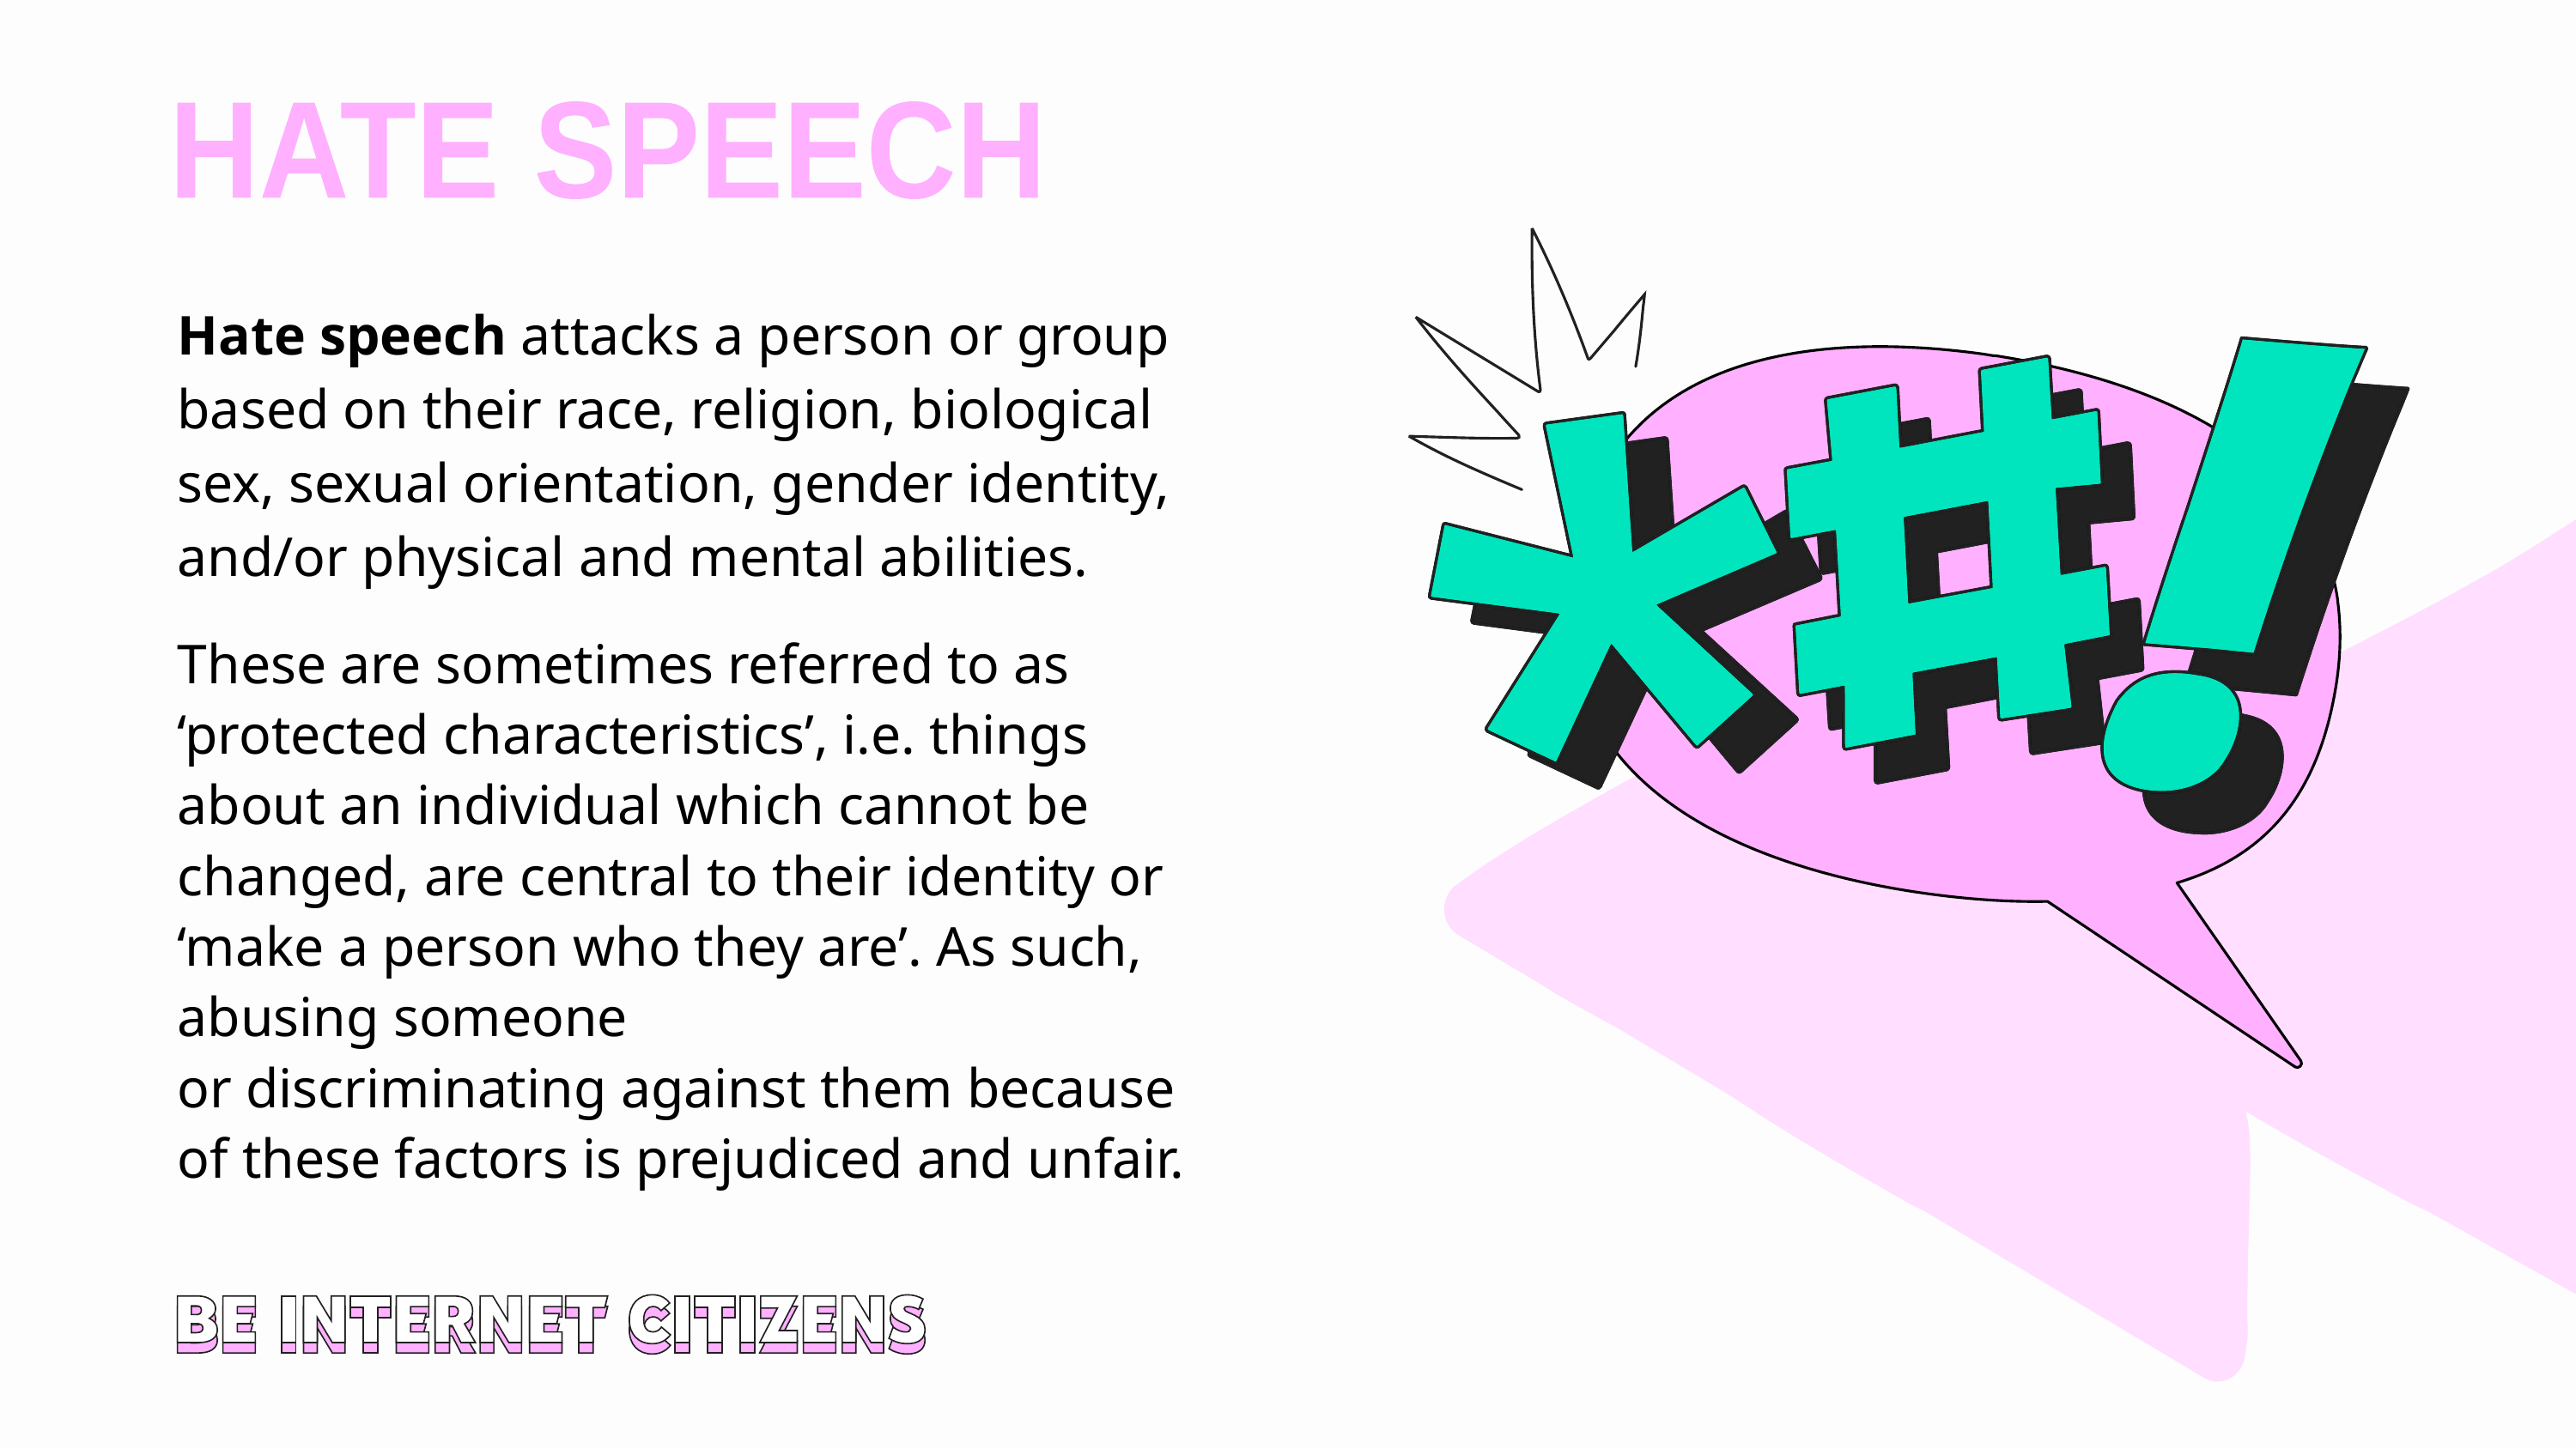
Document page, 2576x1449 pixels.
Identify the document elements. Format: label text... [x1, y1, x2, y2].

text_box [2262, 519, 2576, 1294]
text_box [1387, 147, 2436, 1116]
text_box [1769, 1121, 2251, 1382]
text_box Hate speech attacks a person or group based on their race, religion, biological sex, sexual orientation, gender identity, and/or physical and mental abilities. These are sometimes referred to as ‘protected characteristics’, i.e. things about an individual which cannot be changed, are central to their identity or ‘make a person who they are’. As such, abusing someone or discriminating against them because of these factors is prejudiced and unfair. [177, 278, 1249, 1203]
